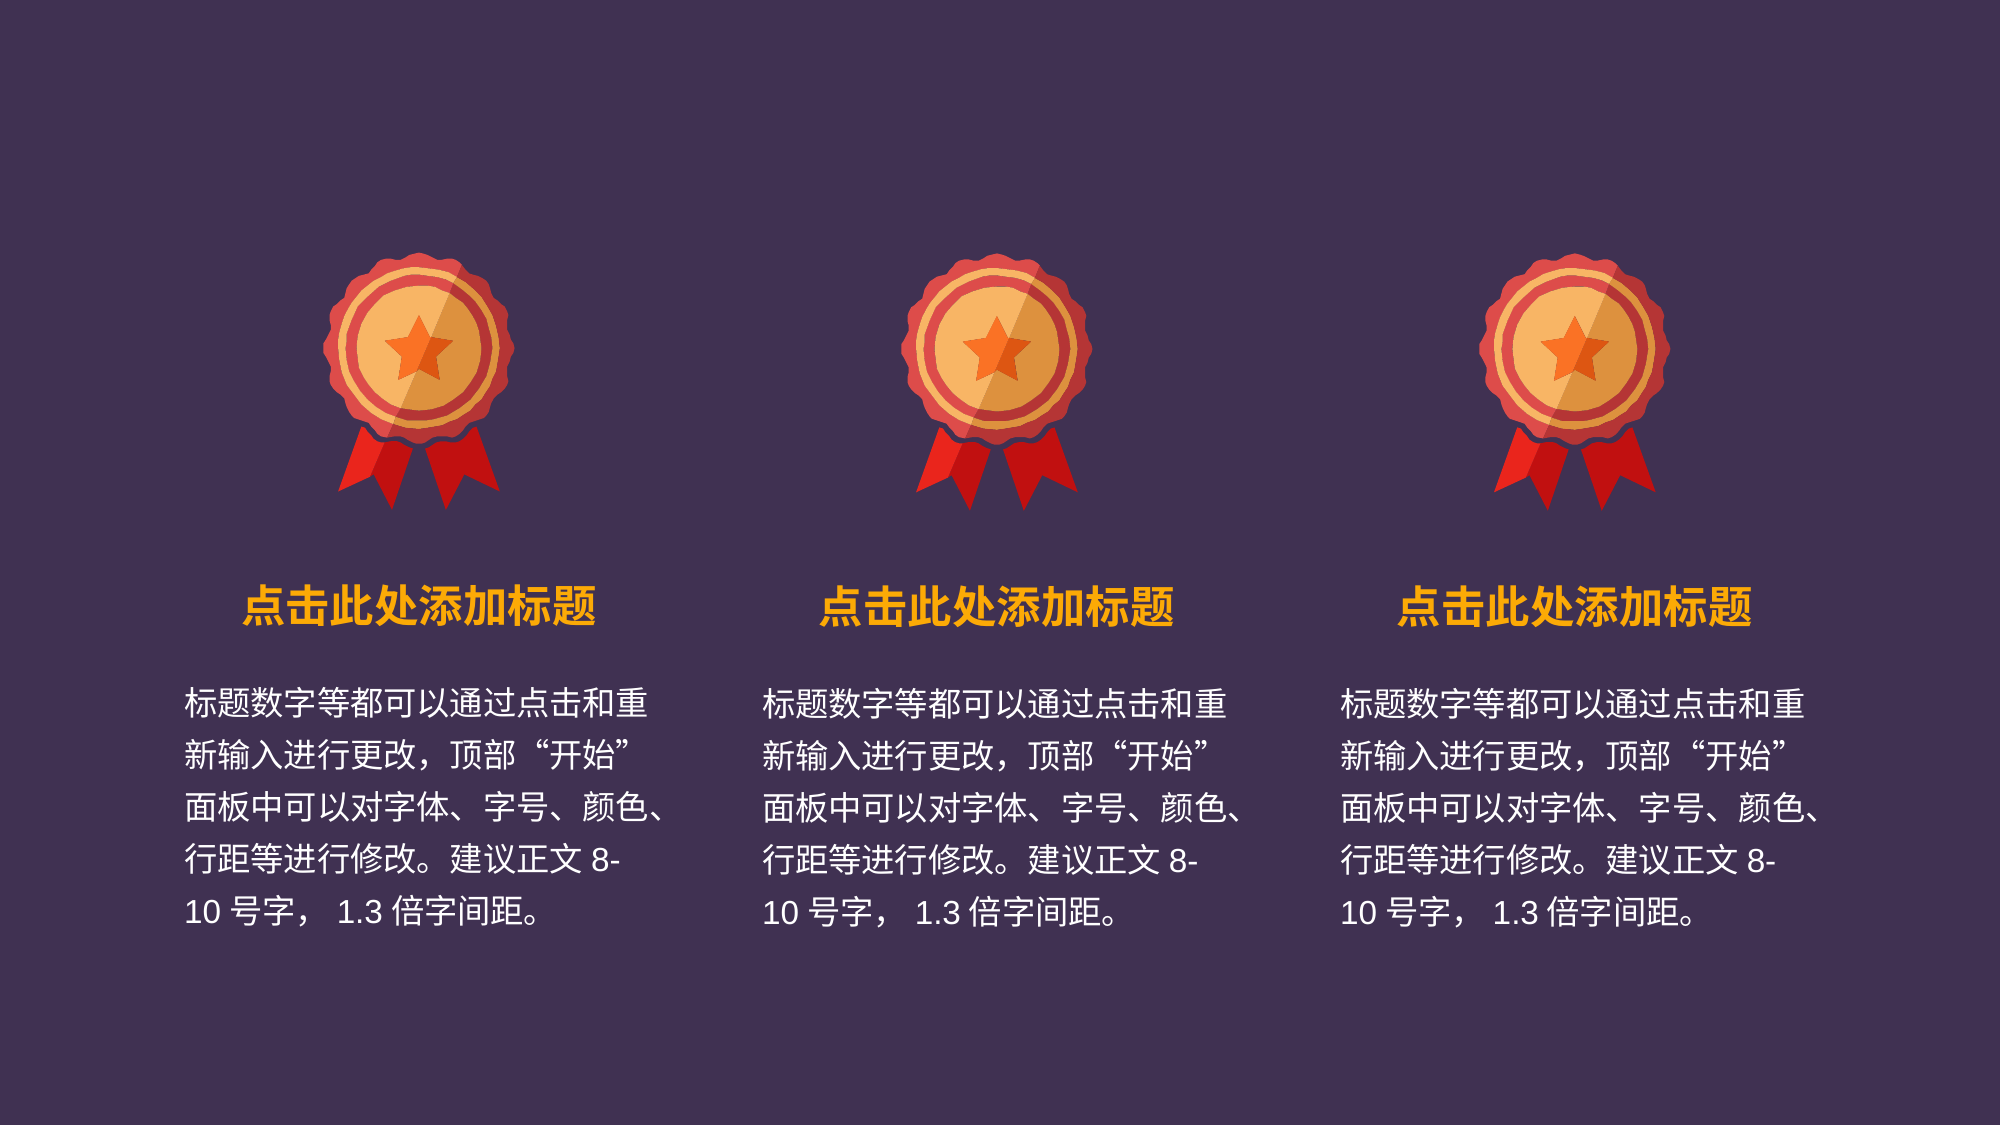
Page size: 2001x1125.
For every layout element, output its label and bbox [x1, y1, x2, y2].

text_box [169, 252, 669, 941]
text_box [1325, 253, 1825, 942]
text_box [747, 253, 1247, 942]
